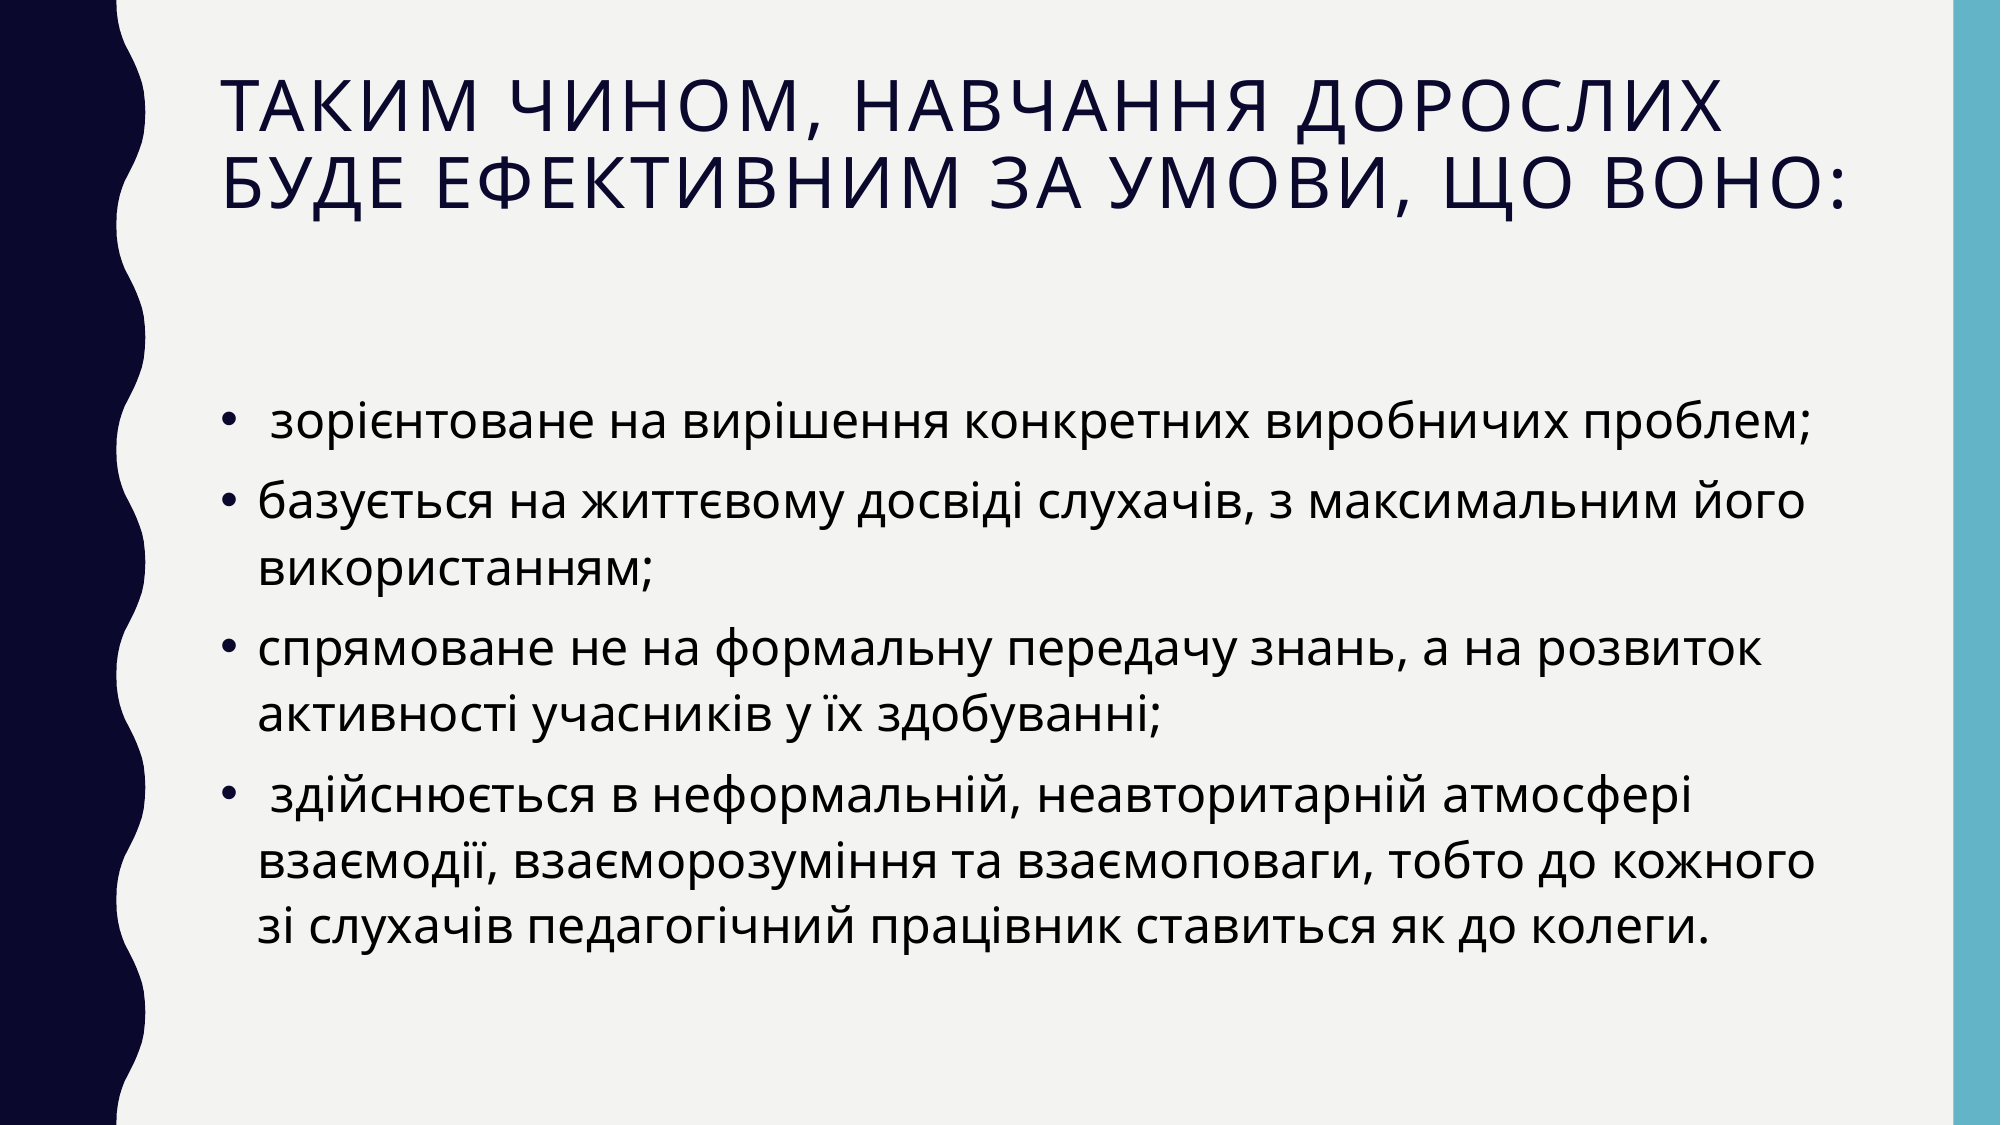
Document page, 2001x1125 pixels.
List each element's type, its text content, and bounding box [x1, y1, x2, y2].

title Таким чином, навчання дорослих буде ефективним за умови, що воно: [205, 62, 1875, 308]
list зорієнтоване на вирішення конкретних виробничих проблем; базується на життєвому досвіді слухачів, з максимальним його використанням; спрямоване не на формальну передачу знань, а на розвиток активності учасників у їх здобуванні; здійснюється в неформальній, неавторитарній атмосфері взаємодії, взаєморозуміння та взаємоповаги, тобто до кожного зі слухачів педагогічний працівник ставиться як до колеги. [205, 375, 1875, 965]
